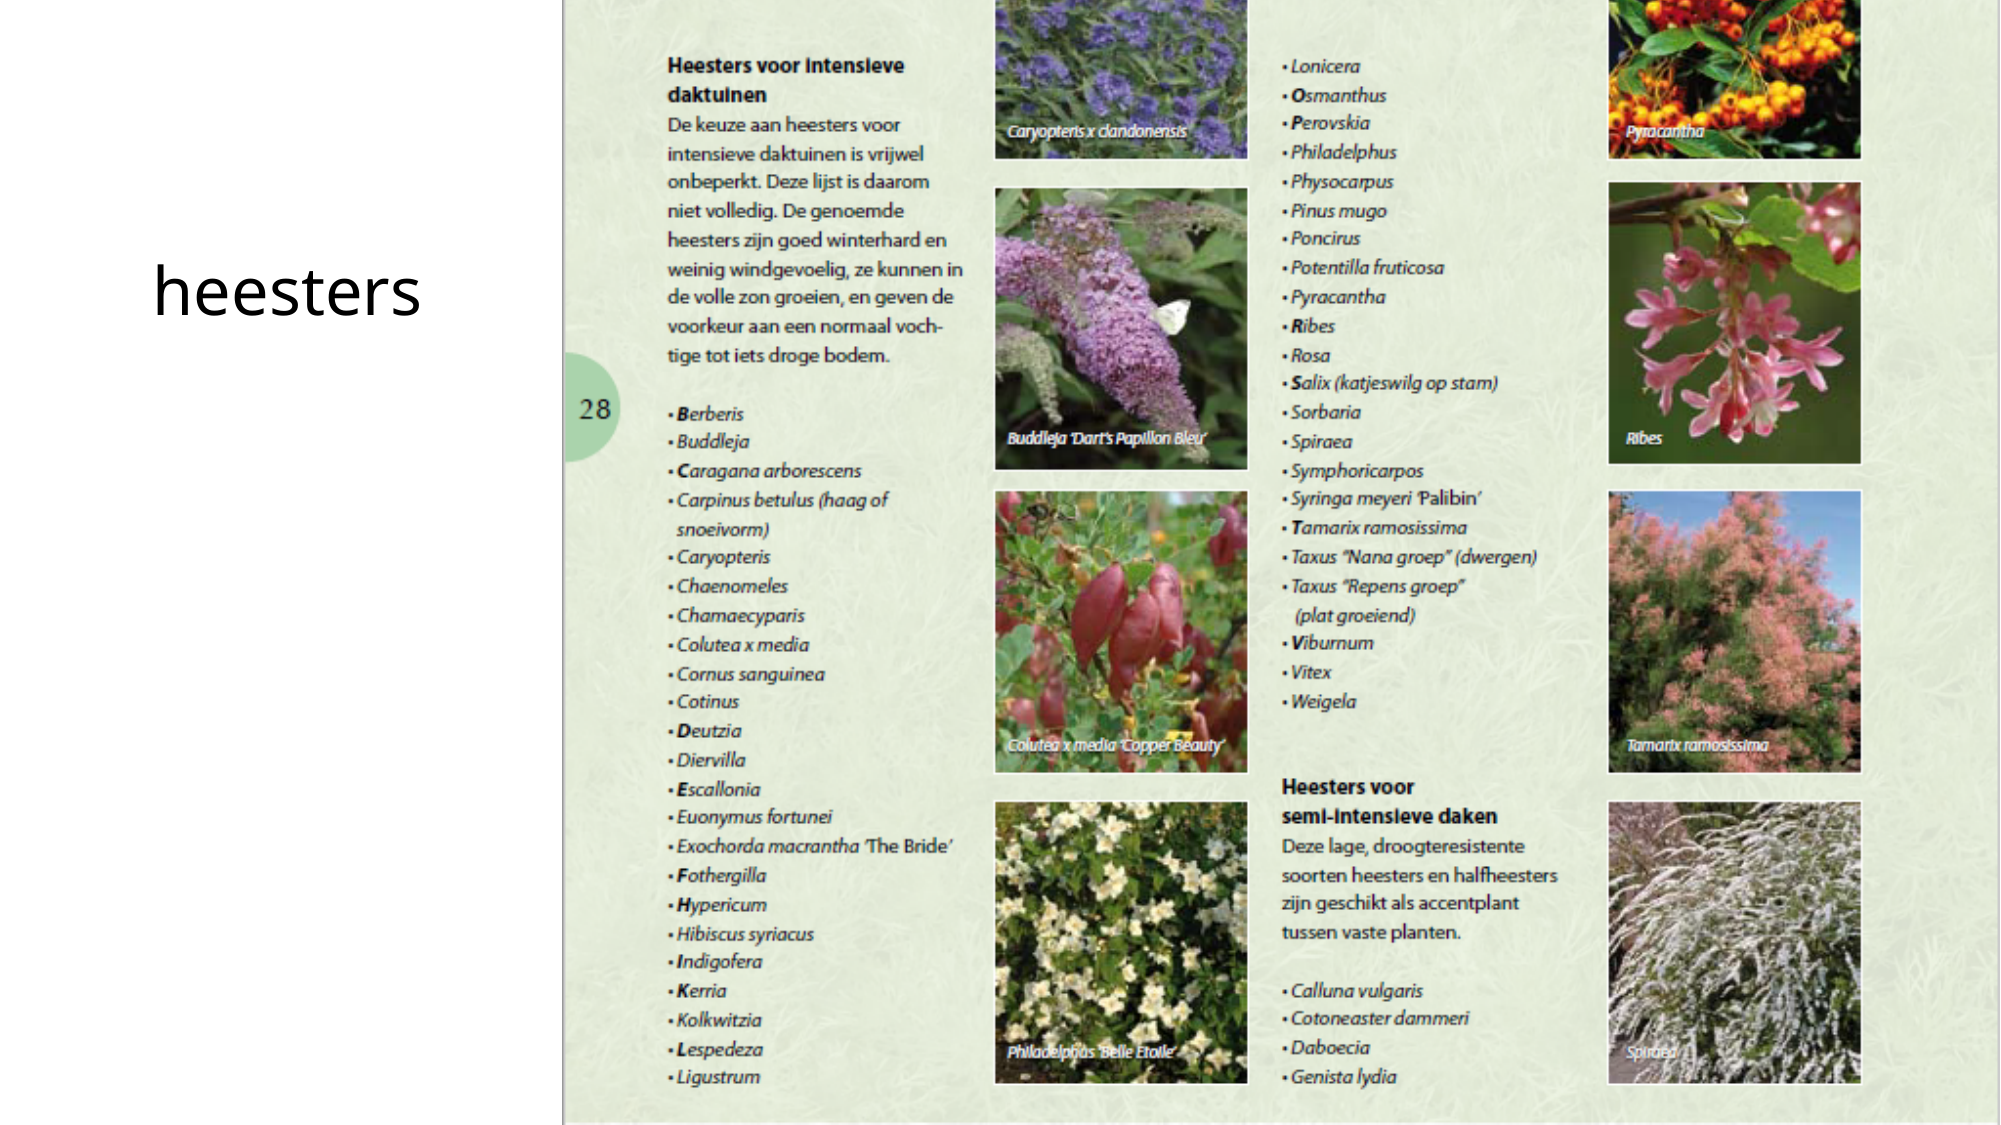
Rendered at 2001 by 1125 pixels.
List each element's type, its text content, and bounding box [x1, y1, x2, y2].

title heesters [137, 75, 562, 338]
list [562, 0, 2000, 1125]
